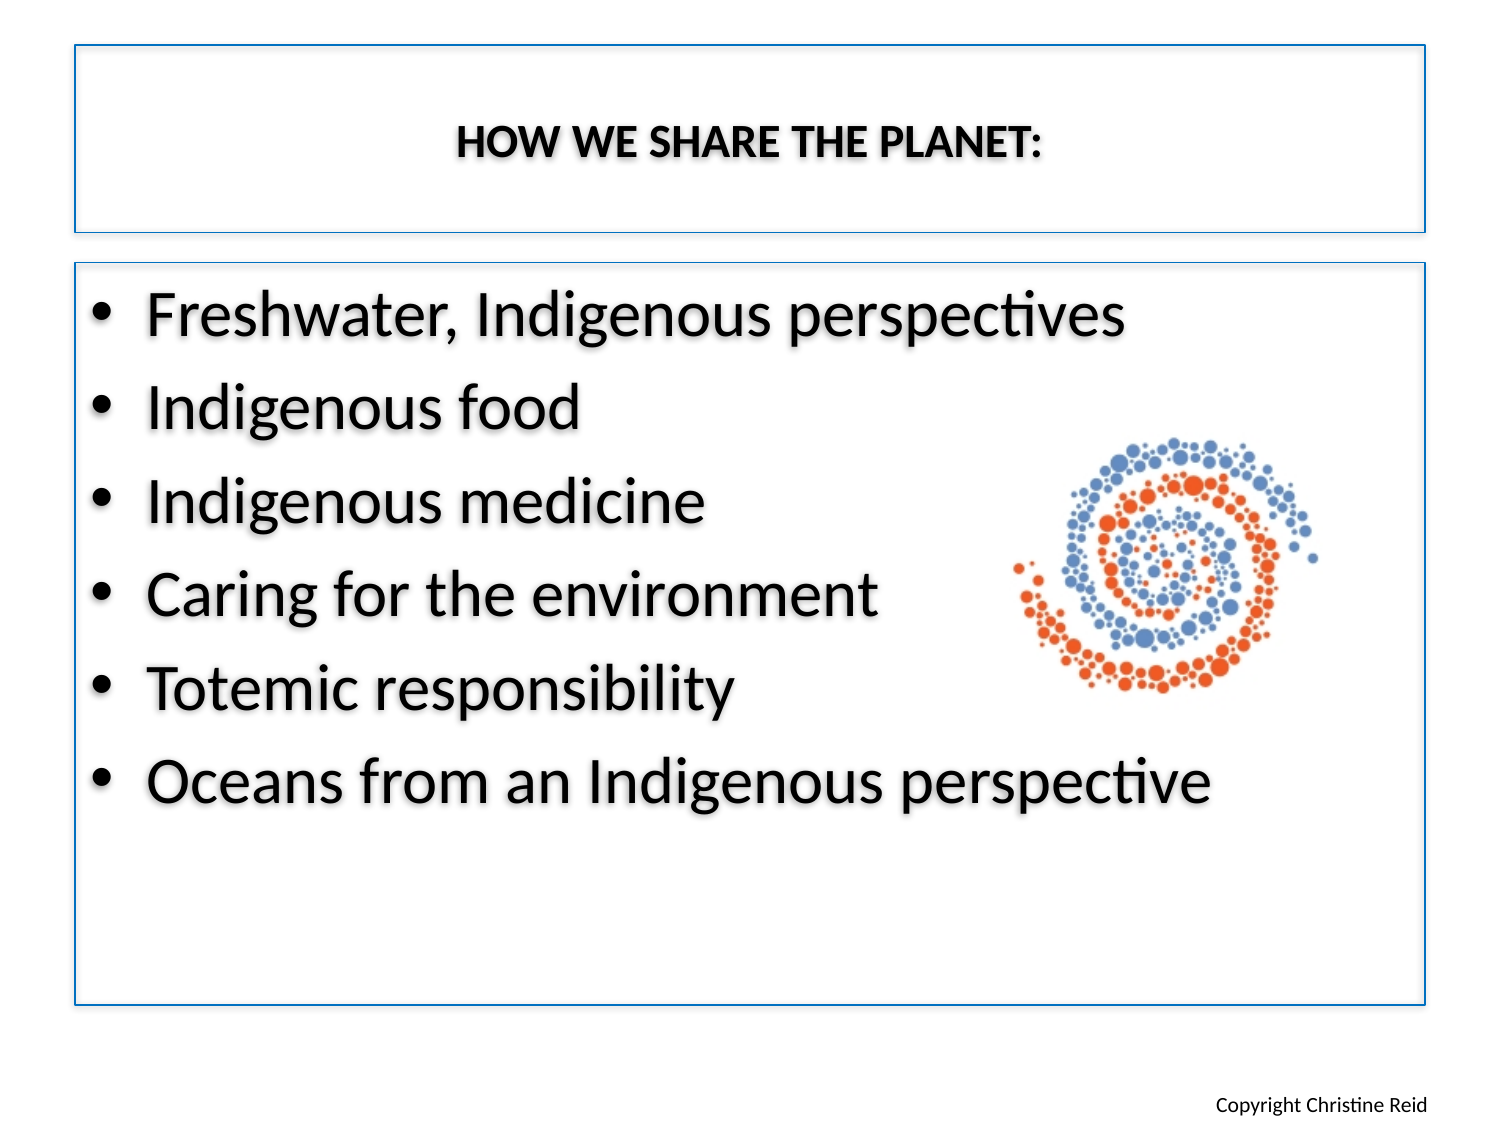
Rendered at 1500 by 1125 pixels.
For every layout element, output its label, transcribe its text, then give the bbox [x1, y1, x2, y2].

list Freshwater, Indigenous perspectives Indigenous food Indigenous medicine Caring for the environment Totemic responsibility Oceans from an Indigenous perspective [74, 262, 1426, 1006]
picture [1009, 408, 1323, 722]
title HOW WE SHARE THE PLANET: [74, 44, 1426, 233]
text_box Copyright Christine Reid [1201, 1058, 1444, 1125]
